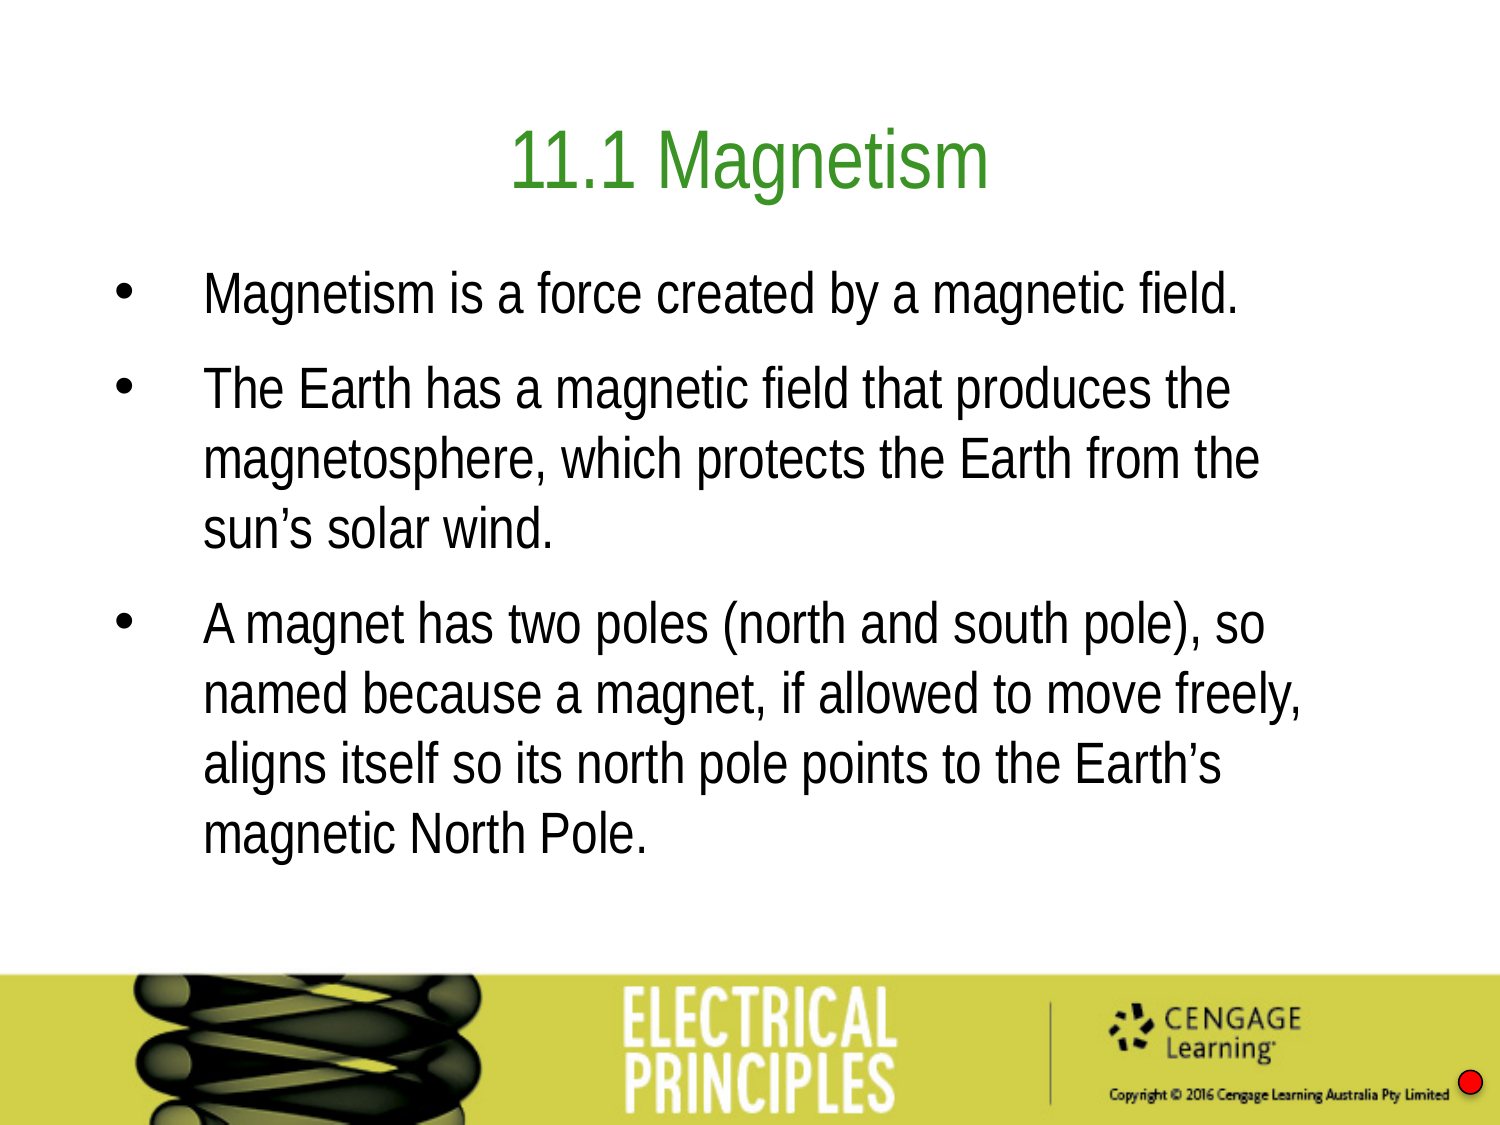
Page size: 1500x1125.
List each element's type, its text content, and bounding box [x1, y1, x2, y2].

text_box Magnetism is a force created by a magnetic field. The Earth has a magnetic field that produces the magnetosphere, which protects the Earth from the sun’s solar wind. A magnet has two poles (north and south pole), so named because a magnet, if allowed to move freely, aligns itself so its north pole points to the Earth’s magnetic North Pole. [100, 247, 1400, 873]
picture [0, 207, 1500, 1125]
text_box [1457, 1069, 1484, 1095]
title 11.1 Magnetism [0, 0, 1500, 207]
